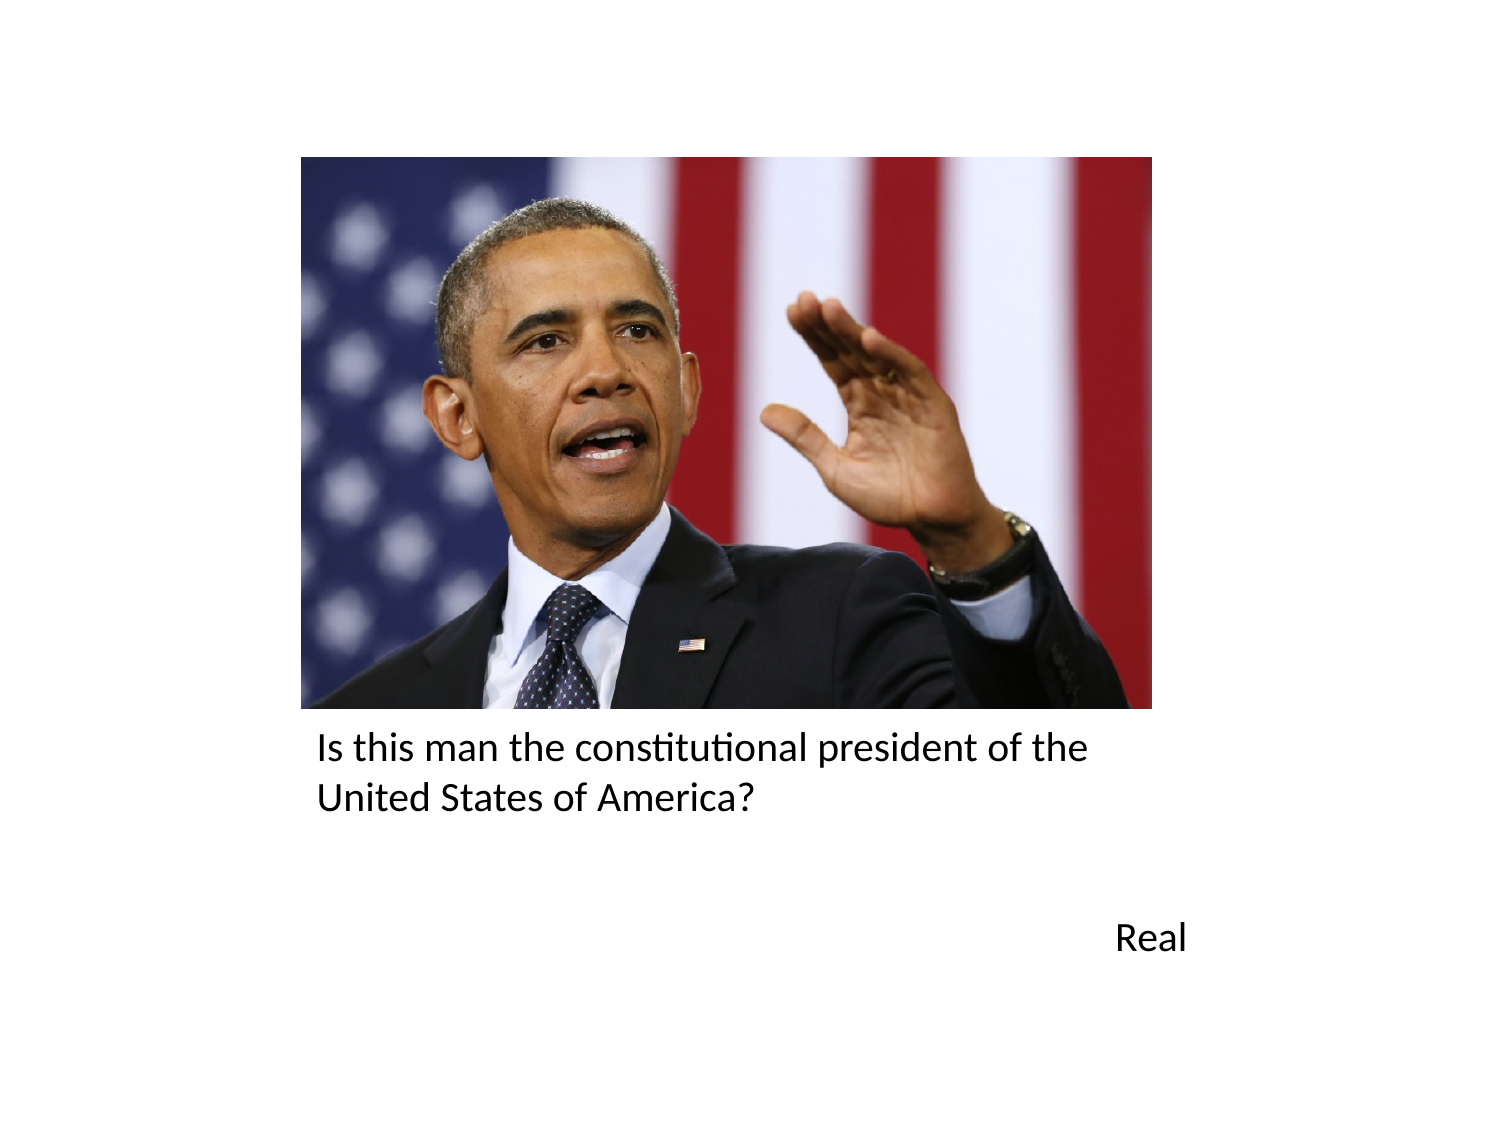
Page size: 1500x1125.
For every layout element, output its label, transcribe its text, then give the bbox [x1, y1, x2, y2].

text_box Is this man the constitutional president of the United States of America? [301, 717, 1114, 828]
text_box Real [1100, 901, 1203, 967]
picture [300, 157, 1152, 710]
